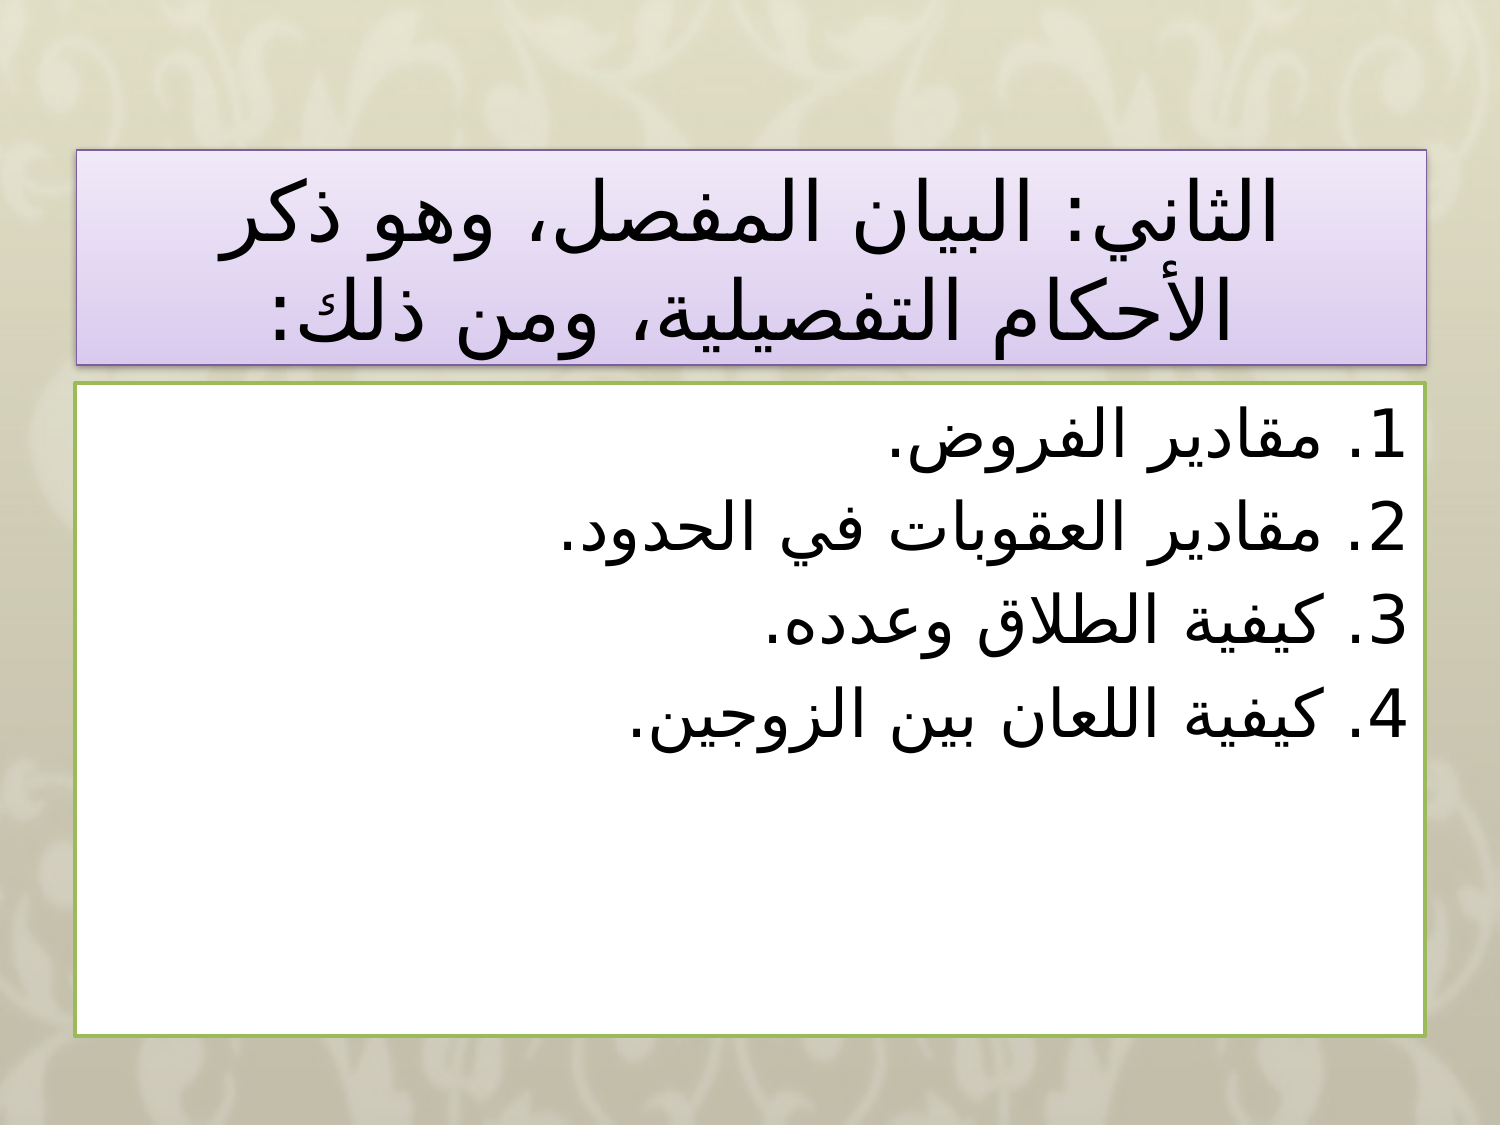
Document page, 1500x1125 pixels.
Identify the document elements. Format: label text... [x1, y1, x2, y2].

title الثاني: البيان المفصل، وهو ذكر الأحكام التفصيلية، ومن ذلك: [76, 149, 1427, 366]
picture [0, 0, 1500, 1125]
list 1. مقادير الفروض. 2. مقادير العقوبات في الحدود. 3. كيفية الطلاق وعدده. 4. كيفية اللعان بين الزوجين. [73, 381, 1427, 1038]
